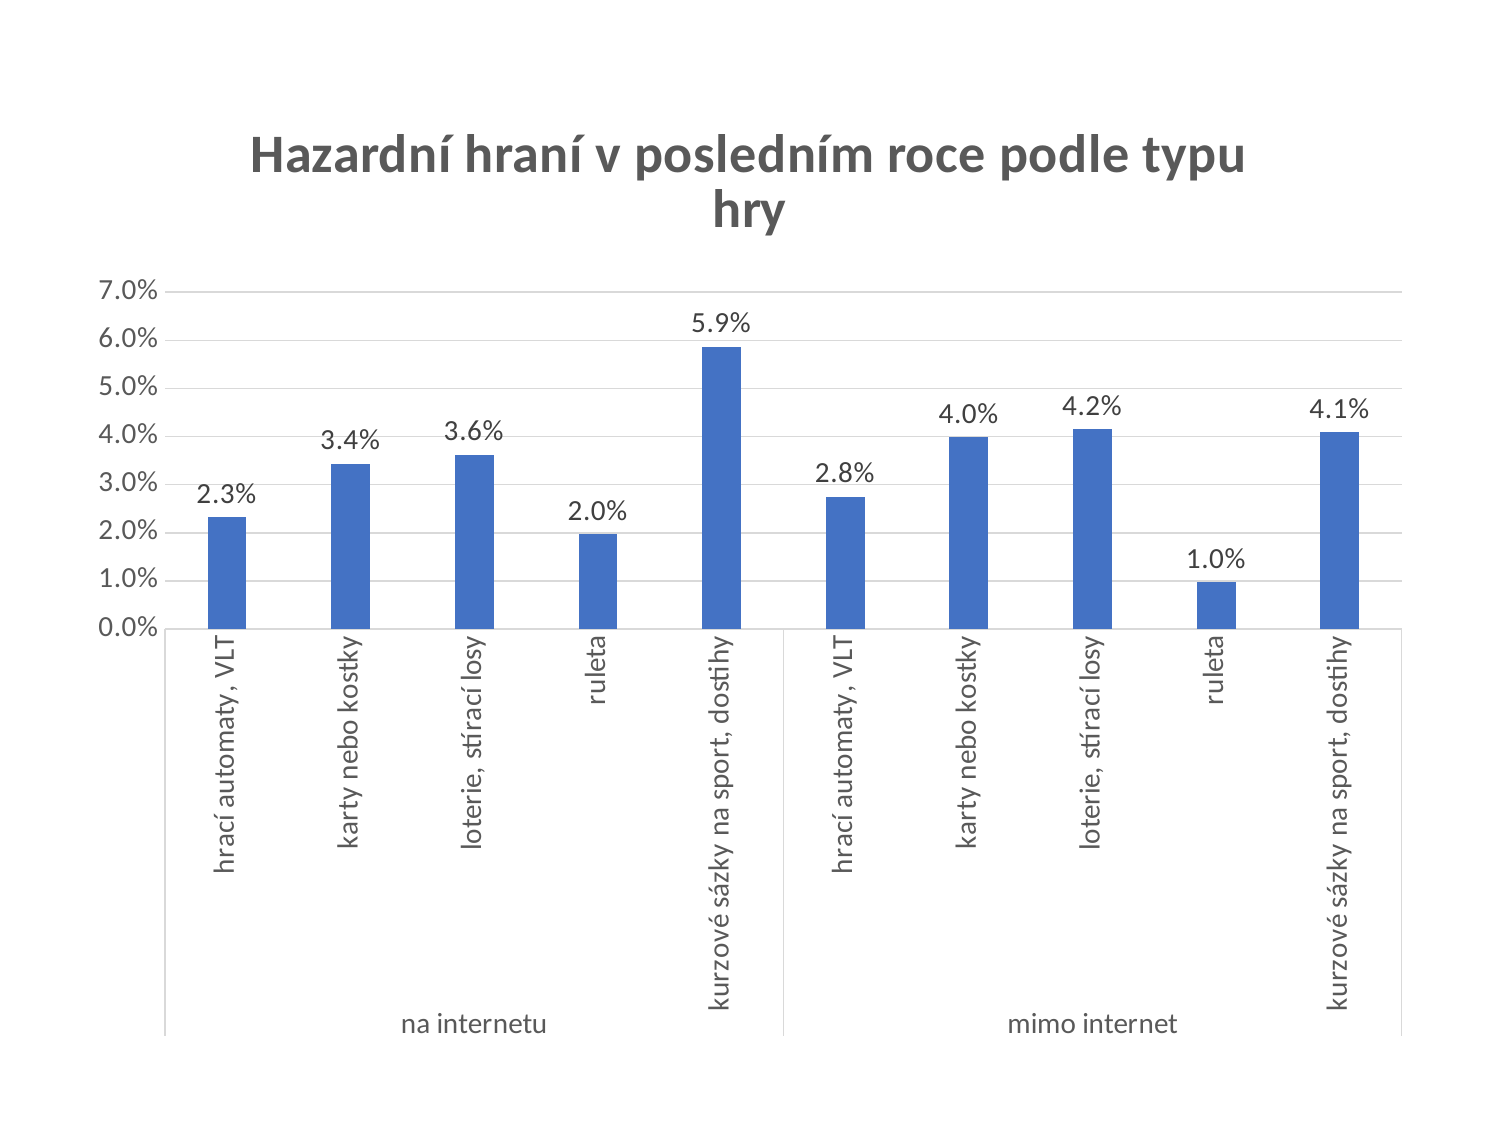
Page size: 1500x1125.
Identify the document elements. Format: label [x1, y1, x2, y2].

chart [71, 88, 1429, 1061]
